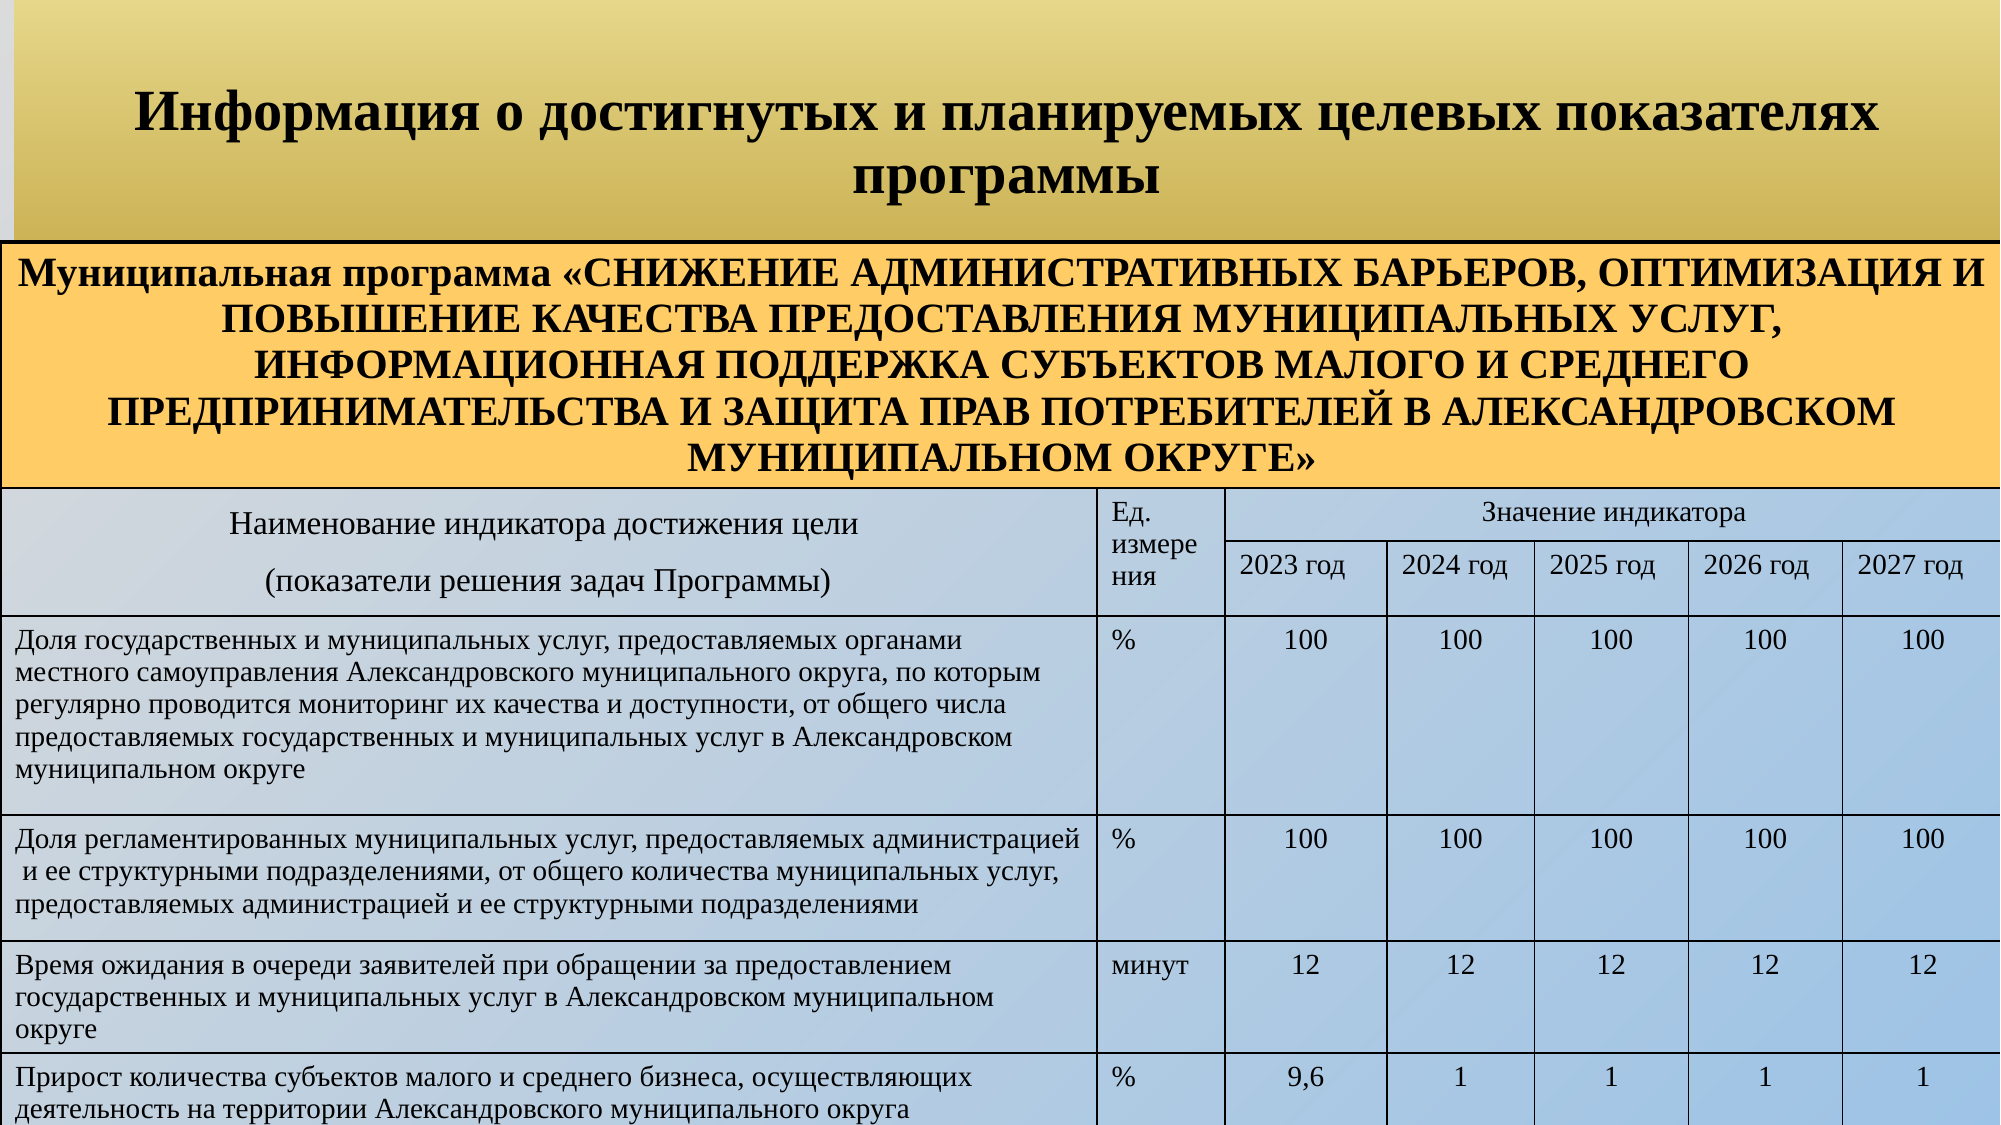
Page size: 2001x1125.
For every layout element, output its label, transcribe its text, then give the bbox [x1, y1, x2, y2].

table_cell Доля государственных и муниципальных услуг, предоставляемых органами местного самоуправления Александровского муниципального округа, по которым регулярно проводится мониторинг их качества и доступности, от общего числа предоставляемых государственных и муниципальных услуг в Александровском муниципальном округе [2, 617, 1096, 814]
table_cell Время ожидания в очереди заявителей при обращении за предоставлением государственных и муниципальных услуг в Александровском муниципальном округе [2, 942, 1096, 1052]
table_cell 100 [1226, 617, 1386, 814]
table_cell 12 [1535, 942, 1688, 1052]
table_cell 100 [1535, 816, 1688, 940]
table_cell 1 [1388, 1054, 1534, 1125]
table_cell 1 [1689, 1054, 1842, 1125]
table_cell Прирост количества субъектов малого и среднего бизнеса, осуществляющих деятельность на территории Александровского муниципального округа [2, 1054, 1096, 1125]
table_cell Доля регламентированных муниципальных услуг, предоставляемых администрацией и ее структурными подразделениями, от общего количества муниципальных услуг, предоставляемых администрацией и ее структурными подразделениями [2, 816, 1096, 940]
table_cell 1 [1535, 1054, 1688, 1125]
table_cell 100 [1388, 617, 1534, 814]
table_cell 2025 год [1535, 542, 1688, 615]
table_cell % [1098, 1054, 1224, 1125]
table_cell 2024 год [1388, 542, 1534, 615]
table_cell 100 [1843, 617, 2000, 814]
table_cell 100 [1226, 816, 1386, 940]
table_cell 100 [1689, 617, 1842, 814]
table_cell 12 [1388, 942, 1534, 1052]
table_cell 9,6 [1226, 1054, 1386, 1125]
table_cell минут [1098, 942, 1224, 1052]
title Информация о достигнутых и планируемых целевых показателях программы [14, 0, 2000, 240]
table_cell 100 [1535, 617, 1688, 814]
table_cell 12 [1226, 942, 1386, 1052]
table_cell 12 [1689, 942, 1842, 1052]
table_cell 100 [1843, 816, 2000, 940]
table_cell Значение индикатора [1226, 489, 2000, 540]
table_cell 12 [1843, 942, 2000, 1052]
table_cell % [1098, 617, 1224, 814]
table_header Муниципальная программа «СНИЖЕНИЕ АДМИНИСТРАТИВНЫХ БАРЬЕРОВ, ОПТИМИЗАЦИЯ И ПОВЫШЕНИЕ КАЧЕСТВА ПРЕДОСТАВЛЕНИЯ МУНИЦИПАЛЬНЫХ УСЛУГ, ИНФОРМАЦИОННАЯ ПОДДЕРЖКА СУБЪЕКТОВ МАЛОГО И СРЕДНЕГО ПРЕДПРИНИМАТЕЛЬСТВА И ЗАЩИТА ПРАВ ПОТРЕБИТЕЛЕЙ В АЛЕКСАНДРОВСКОМ МУНИЦИПАЛЬНОМ ОКРУГЕ» [2, 244, 2000, 487]
table_cell % [1098, 816, 1224, 940]
table_cell Наименование индикатора достижения цели (показатели решения задач Программы) [2, 489, 1096, 615]
table_cell 100 [1689, 816, 1842, 940]
table_cell 2023 год [1226, 542, 1386, 615]
table_cell Ед. измерения [1098, 489, 1224, 615]
table_cell 2027 год [1843, 542, 2000, 615]
table_cell 2026 год [1689, 542, 1842, 615]
table_cell 100 [1388, 816, 1534, 940]
table_cell 1 [1843, 1054, 2000, 1125]
